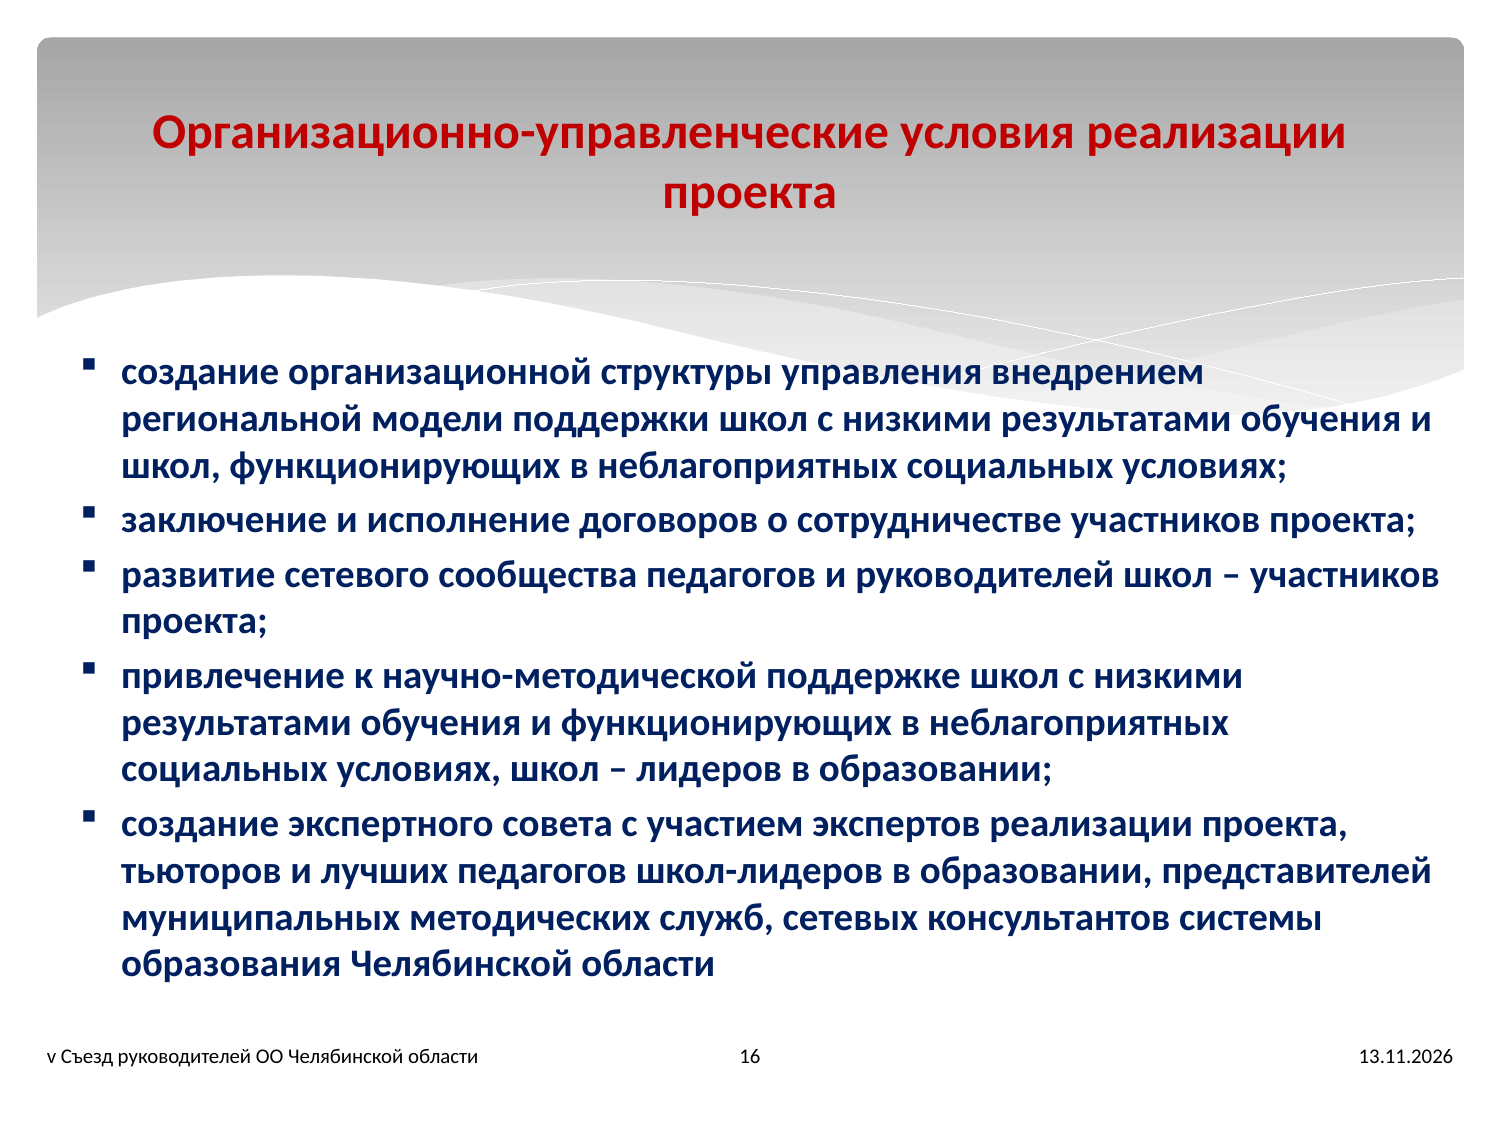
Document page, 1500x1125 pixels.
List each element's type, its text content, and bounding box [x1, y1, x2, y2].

footer v Съезд руководителей ОО Челябинской области [31, 1025, 653, 1086]
title Организационно-управленческие условия реализации проекта [75, 55, 1425, 261]
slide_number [847, 1025, 1469, 1086]
slide_number 16 [654, 1025, 846, 1086]
list создание организационной структуры управления внедрением региональной модели поддержки школ с низкими результатами обучения и школ, функционирующих в неблагоприятных социальных условиях; заключение и исполнение договоров о сотрудничестве участников проекта; развитие сетевого сообщества педагогов и руководителей школ – участников проекта; привлечение к научно-методической поддержке школ с низкими результатами обучения и функционирующих в неблагоприятных социальных условиях, школ – лидеров в образовании; создание экспертного совета с участием экспертов реализации проекта, тьюторов и лучших педагогов школ-лидеров в образовании, представителей муниципальных методических служб, сетевых консультантов системы образования Челябинской области [64, 338, 1459, 1005]
